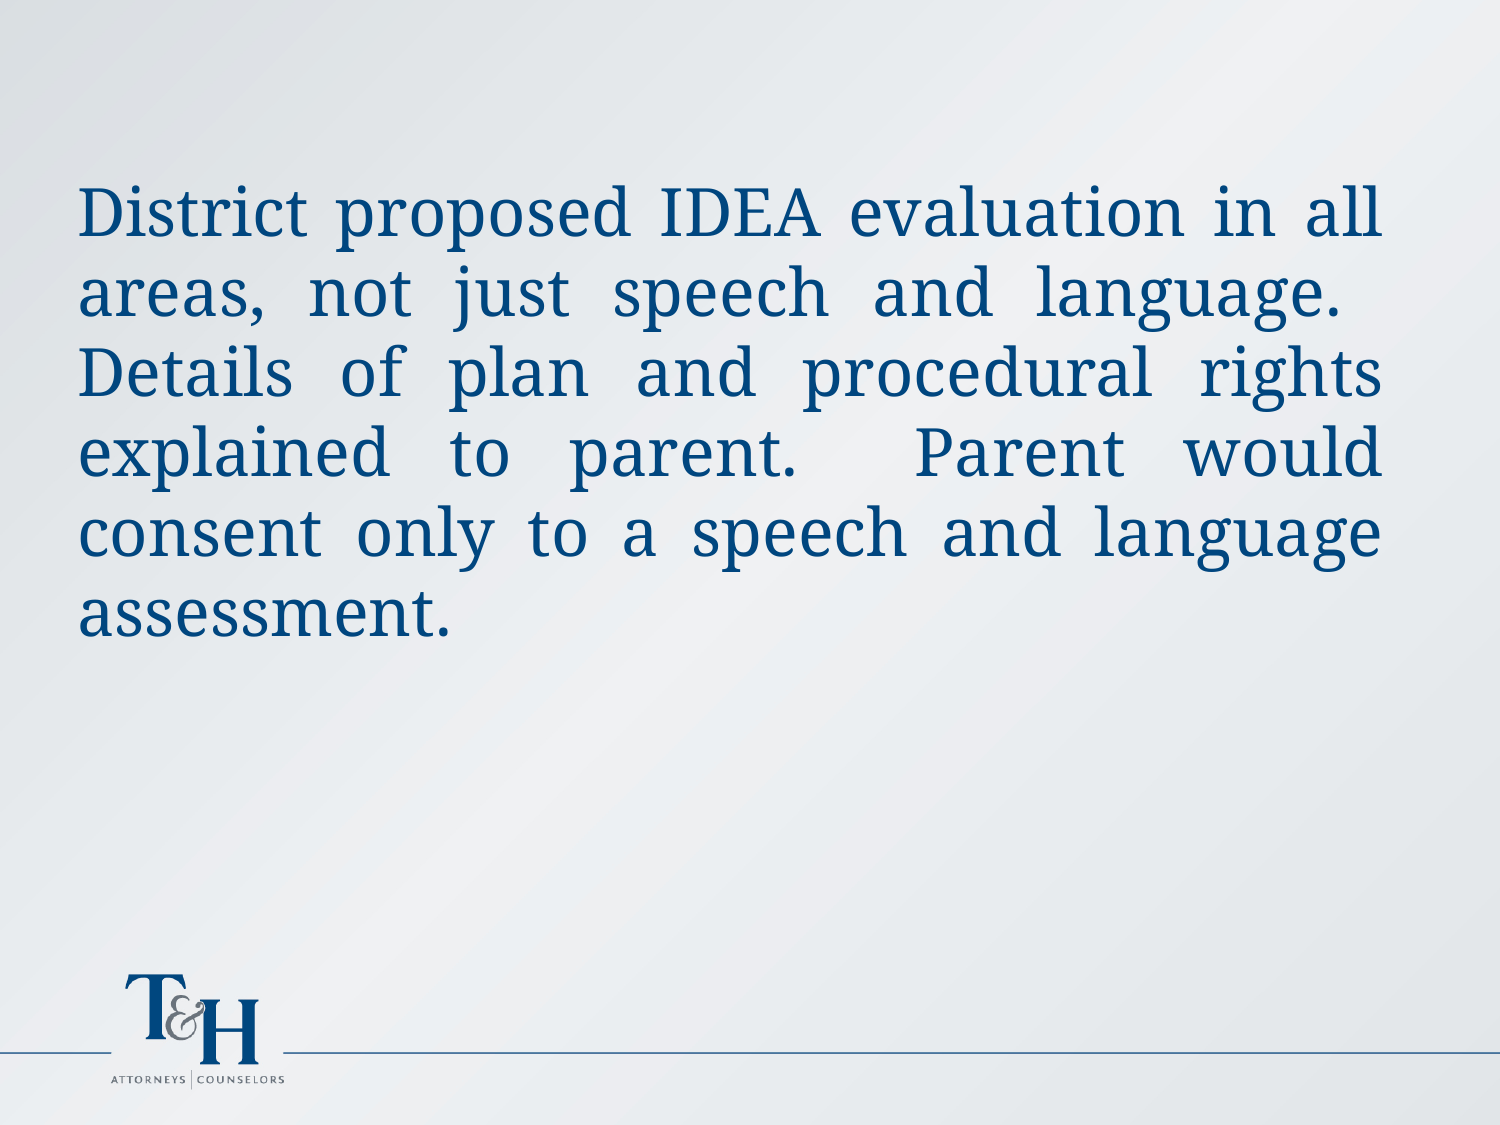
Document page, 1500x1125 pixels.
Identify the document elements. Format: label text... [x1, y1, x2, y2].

text_box District proposed IDEA evaluation in all areas, not just speech and language. Details of plan and procedural rights explained to parent. Parent would consent only to a speech and language assessment. [62, 162, 1400, 657]
picture [0, 0, 1500, 1125]
